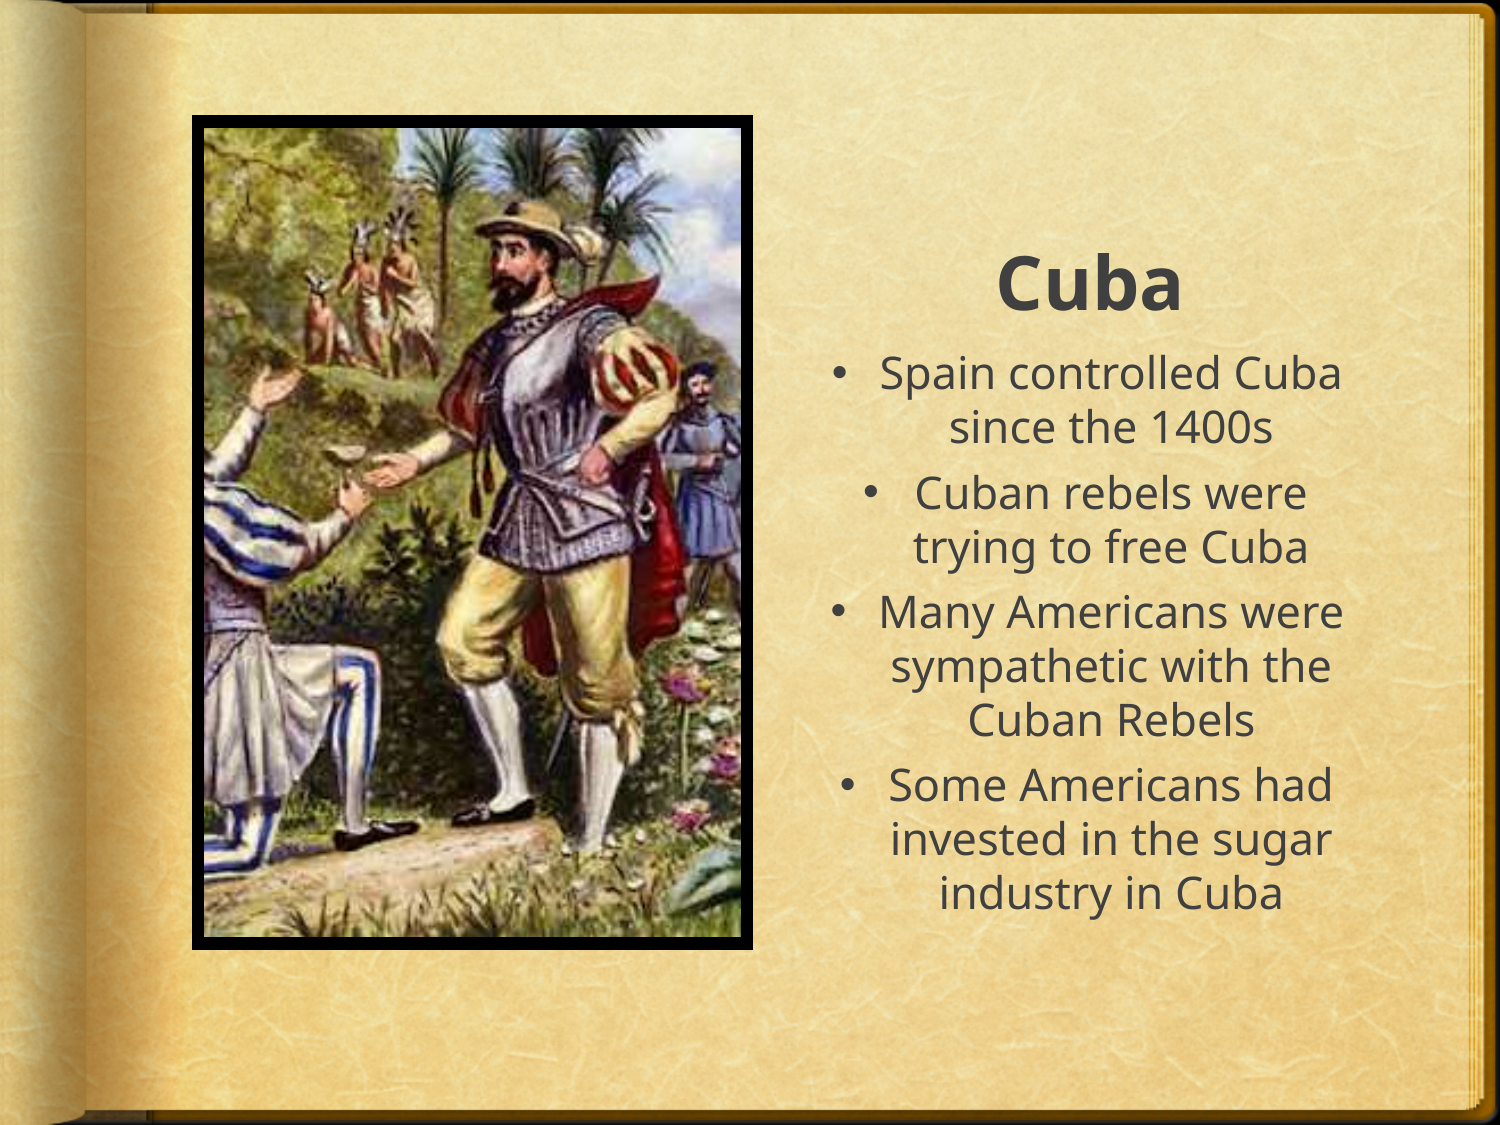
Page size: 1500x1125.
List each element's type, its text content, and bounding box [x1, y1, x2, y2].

title Cuba [809, 121, 1372, 333]
list Spain controlled Cuba since the 1400s Cuban rebels were trying to free Cuba Many Americans were sympathetic with the Cuban Rebels Some Americans had invested in the sugar industry in Cuba [809, 337, 1372, 938]
picture [0, 0, 1500, 1125]
